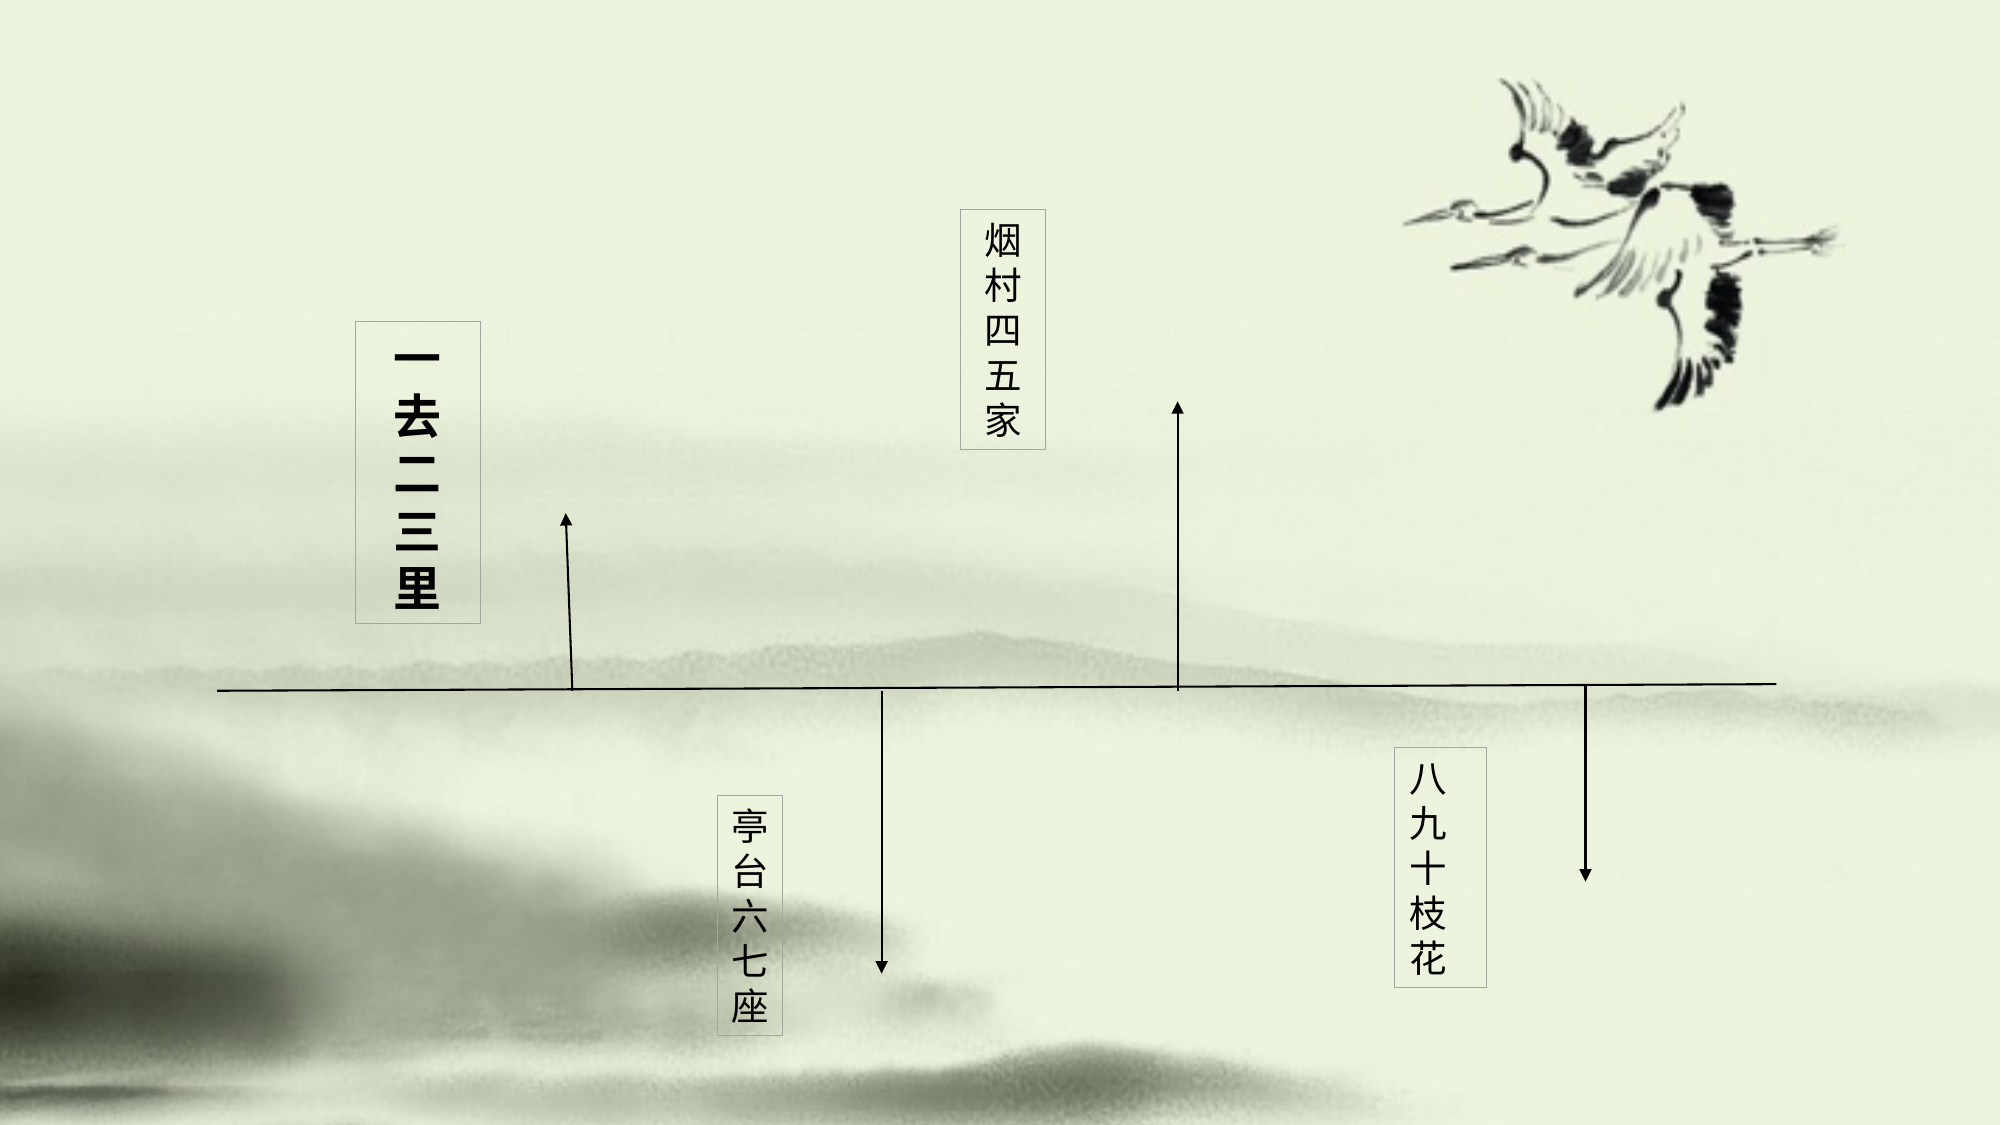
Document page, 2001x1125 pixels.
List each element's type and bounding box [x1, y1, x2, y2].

text_box [1178, 684, 1585, 691]
text_box [565, 513, 573, 691]
picture [0, 0, 2000, 1125]
text_box [217, 684, 565, 691]
text_box [1586, 684, 1777, 691]
text_box [573, 684, 1177, 691]
